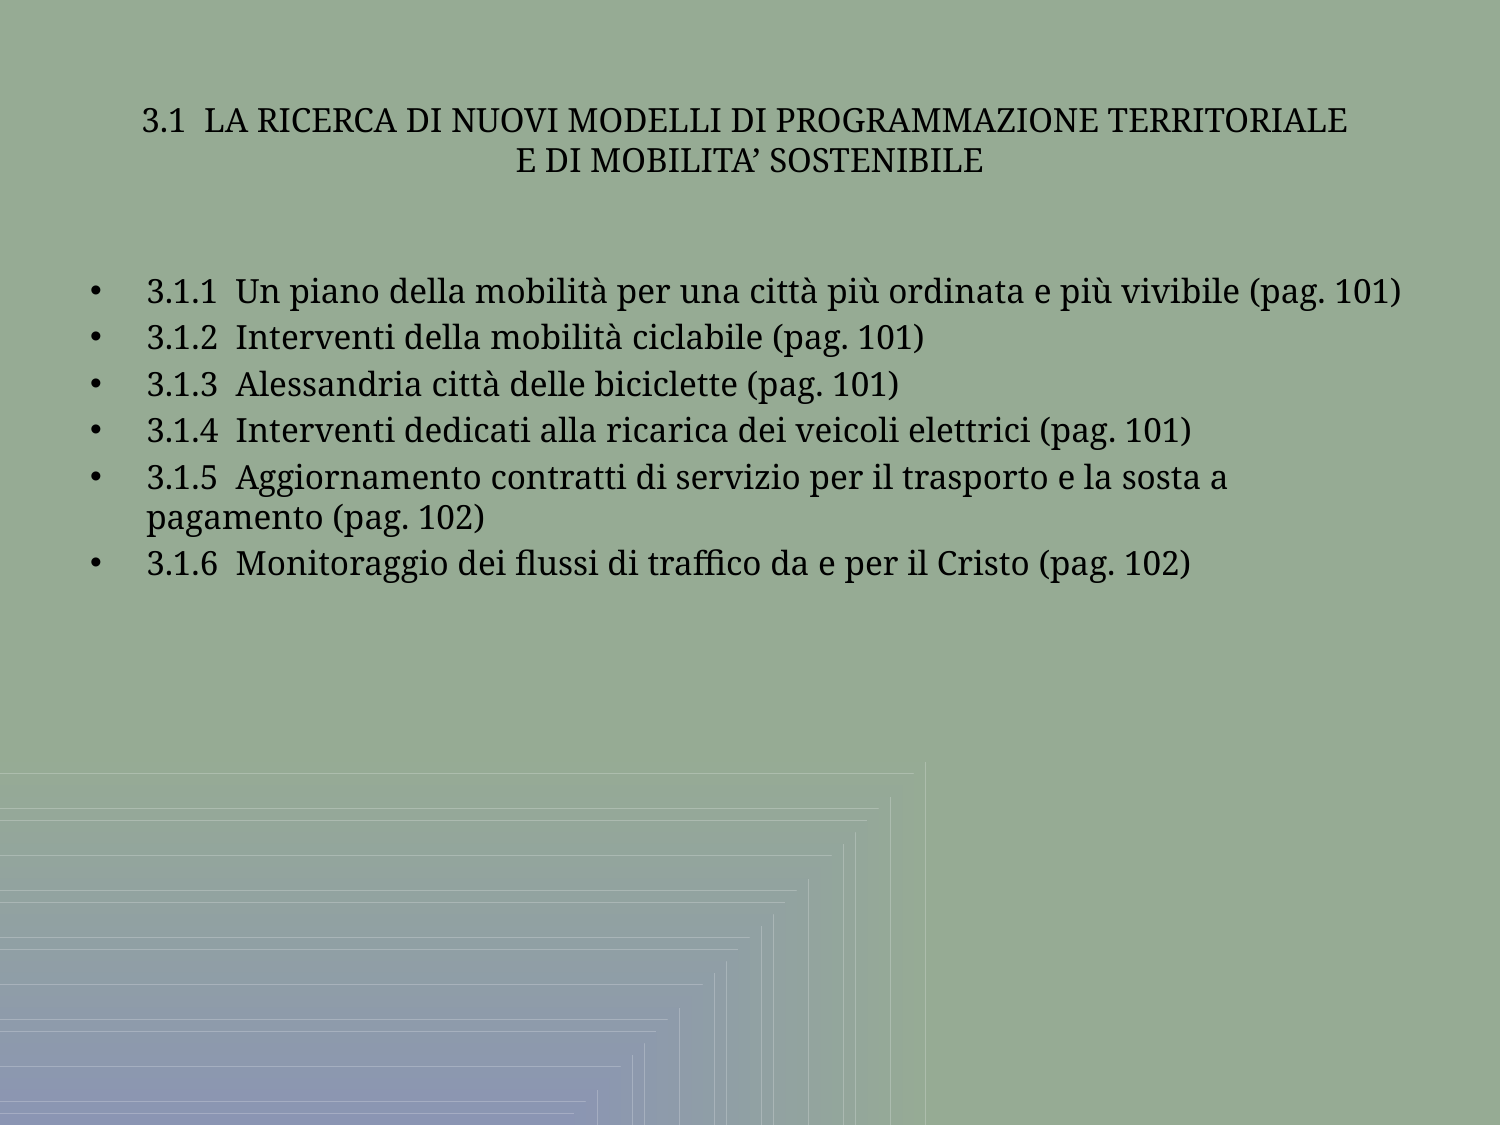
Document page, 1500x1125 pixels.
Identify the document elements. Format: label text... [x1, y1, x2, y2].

title 3.1 LA RICERCA DI NUOVI MODELLI DI PROGRAMMAZIONE TERRITORIALE E DI MOBILITA’ SOSTENIBILE [75, 45, 1425, 233]
list 3.1.1 Un piano della mobilità per una città più ordinata e più vivibile (pag. 101) 3.1.2 Interventi della mobilità ciclabile (pag. 101) 3.1.3 Alessandria città delle biciclette (pag. 101) 3.1.4 Interventi dedicati alla ricarica dei veicoli elettrici (pag. 101) 3.1.5 Aggiornamento contratti di servizio per il trasporto e la sosta a pagamento (pag. 102) 3.1.6 Monitoraggio dei flussi di traffico da e per il Cristo (pag. 102) [75, 262, 1425, 1005]
